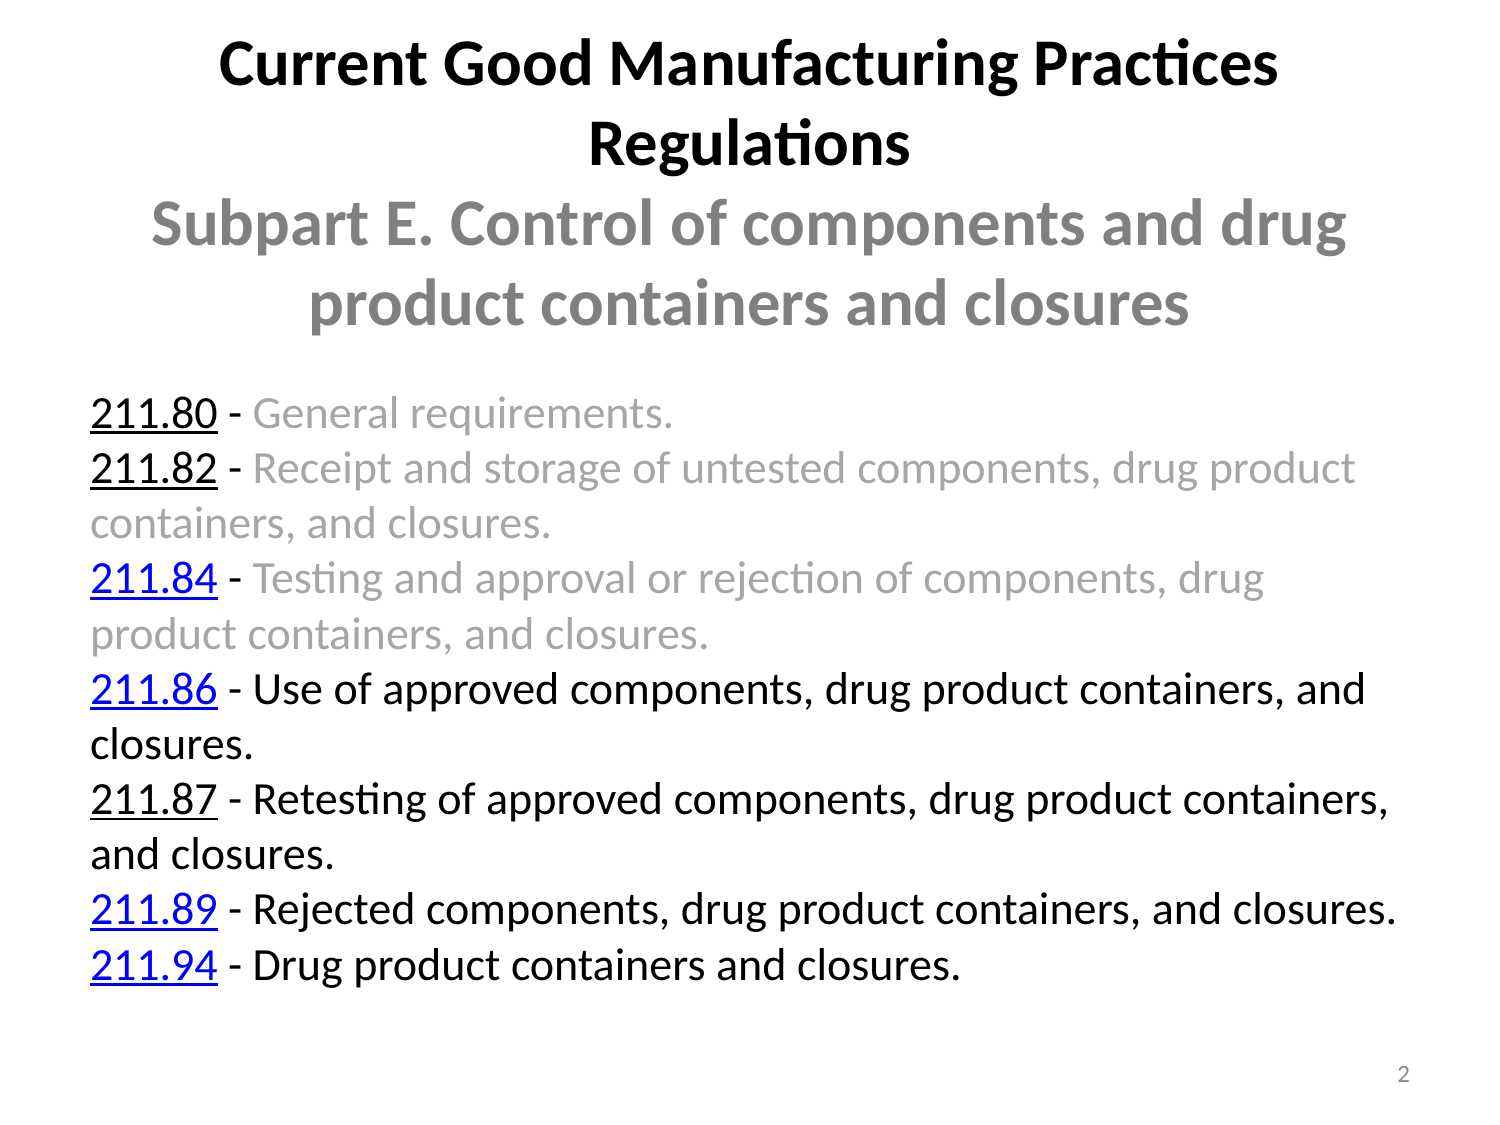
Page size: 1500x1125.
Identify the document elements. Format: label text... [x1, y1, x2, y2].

title Current Good Manufacturing Practices Regulations Subpart E. Control of components and drug product containers and closures [75, 125, 1425, 313]
list 211.80 - General requirements. 211.82 - Receipt and storage of untested components, drug product containers, and closures. 211.84 - Testing and approval or rejection of components, drug product containers, and closures. 211.86 - Use of approved components, drug product containers, and closures. 211.87 - Retesting of approved components, drug product containers, and closures. 211.89 - Rejected components, drug product containers, and closures. 211.94 - Drug product containers and closures. [75, 375, 1425, 1050]
slide_number 2 [1074, 1042, 1425, 1103]
